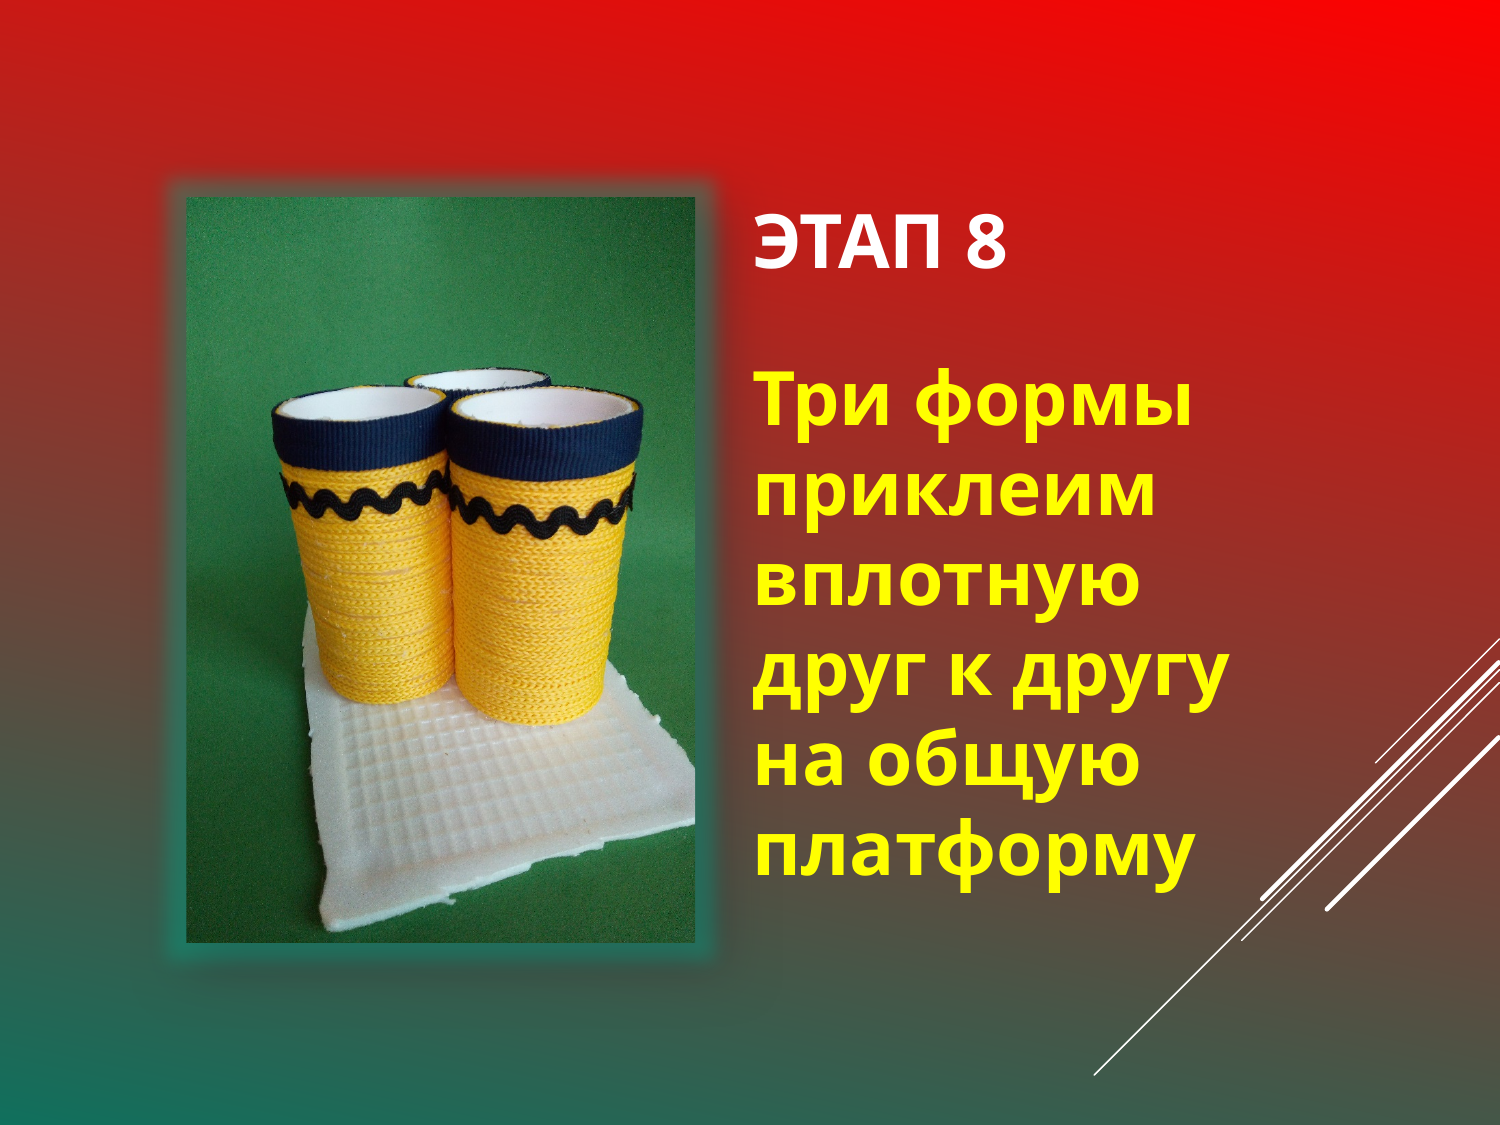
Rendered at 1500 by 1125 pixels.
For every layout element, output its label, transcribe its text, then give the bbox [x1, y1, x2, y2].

picture [186, 197, 696, 943]
title Этап 8 [737, 172, 1322, 292]
list Три формы приклеим вплотную друг к другу на общую платформу [737, 343, 1323, 918]
